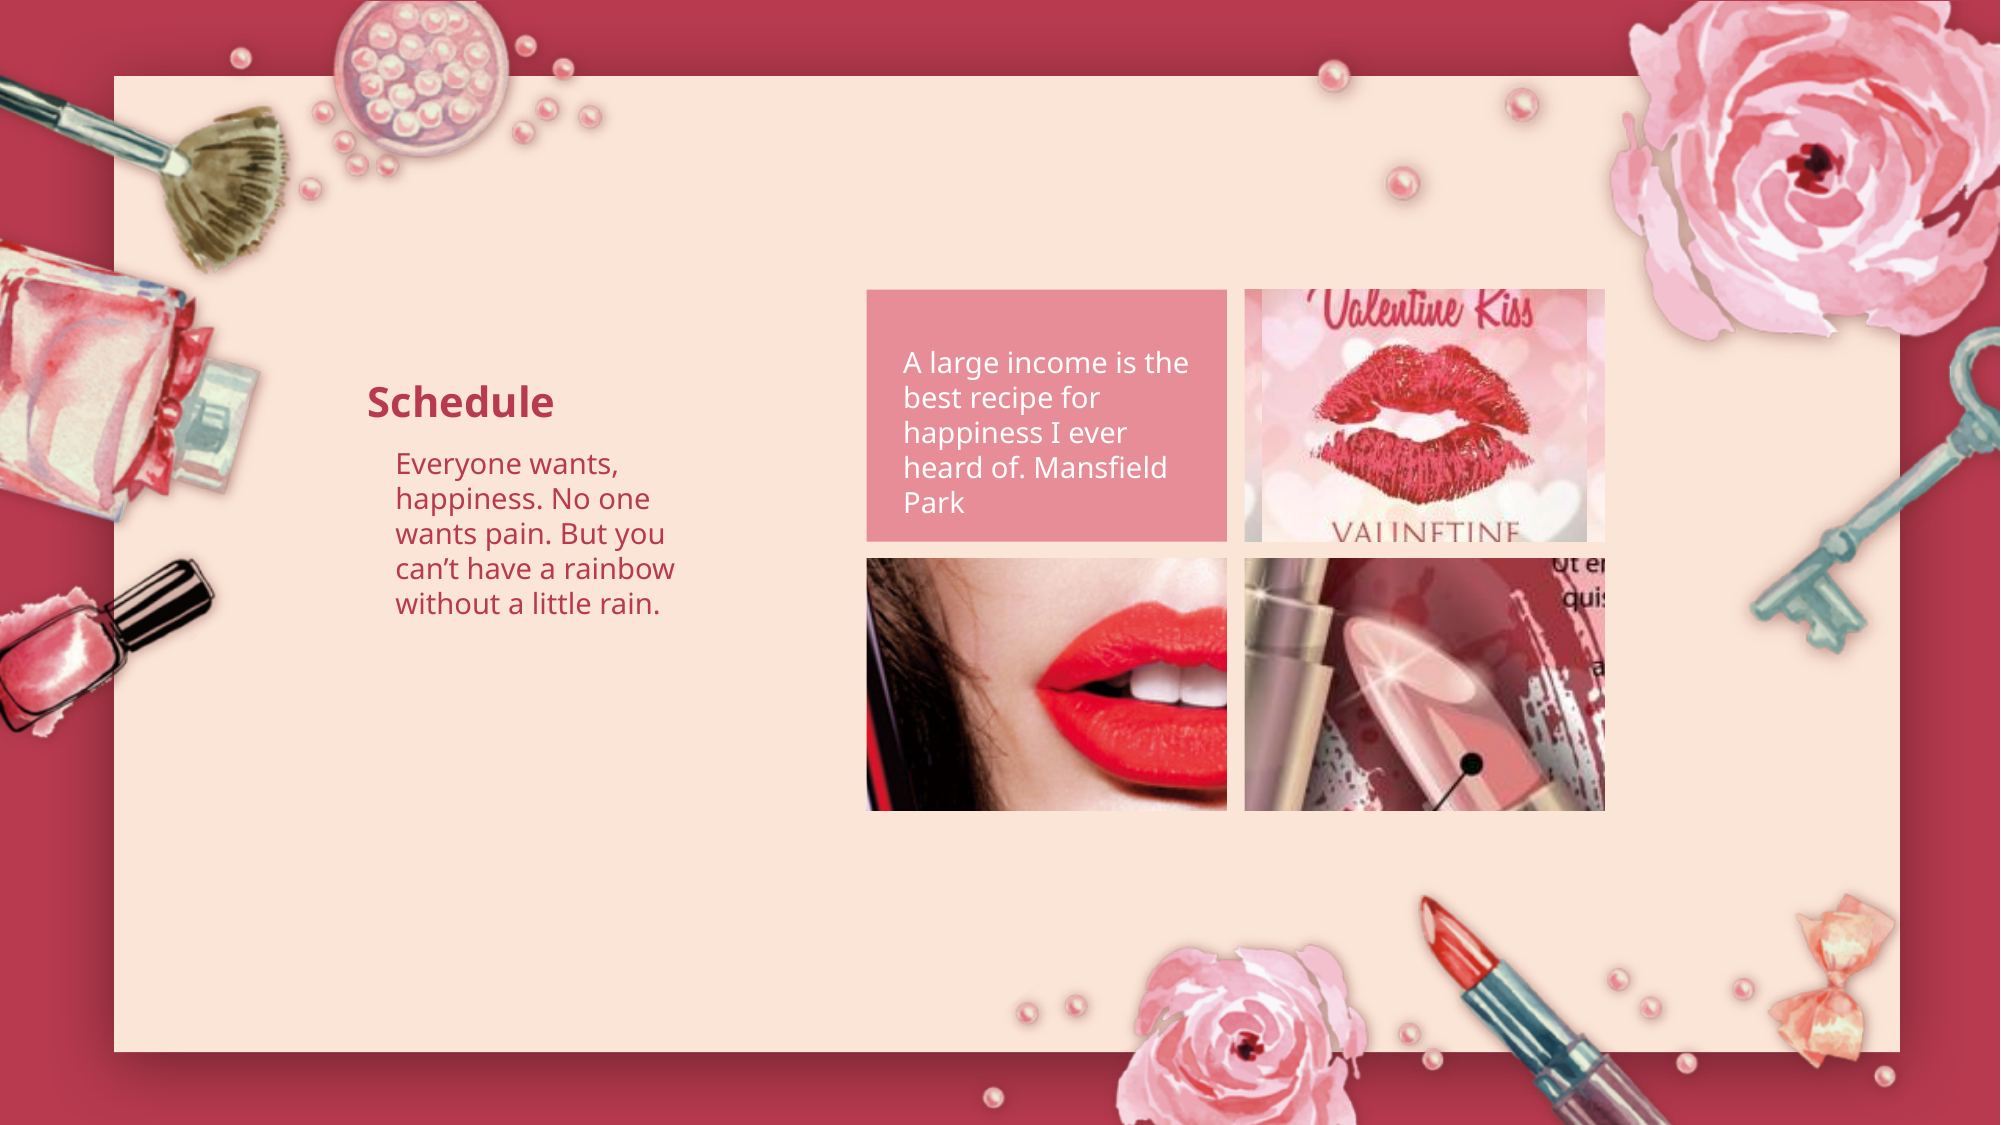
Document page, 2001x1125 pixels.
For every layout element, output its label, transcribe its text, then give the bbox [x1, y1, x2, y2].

text_box Everyone wants, happiness. No one wants pain. But you can’t have a rainbow without a little rain. [380, 437, 694, 628]
text_box [866, 557, 1228, 811]
text_box Schedule [352, 367, 571, 433]
text_box [866, 289, 1228, 543]
text_box [1244, 289, 1606, 543]
picture [0, 1, 2000, 1125]
text_box [1244, 557, 1606, 811]
text_box A large income is the best recipe for happiness I ever heard of. Mansfield Park [888, 337, 1221, 527]
